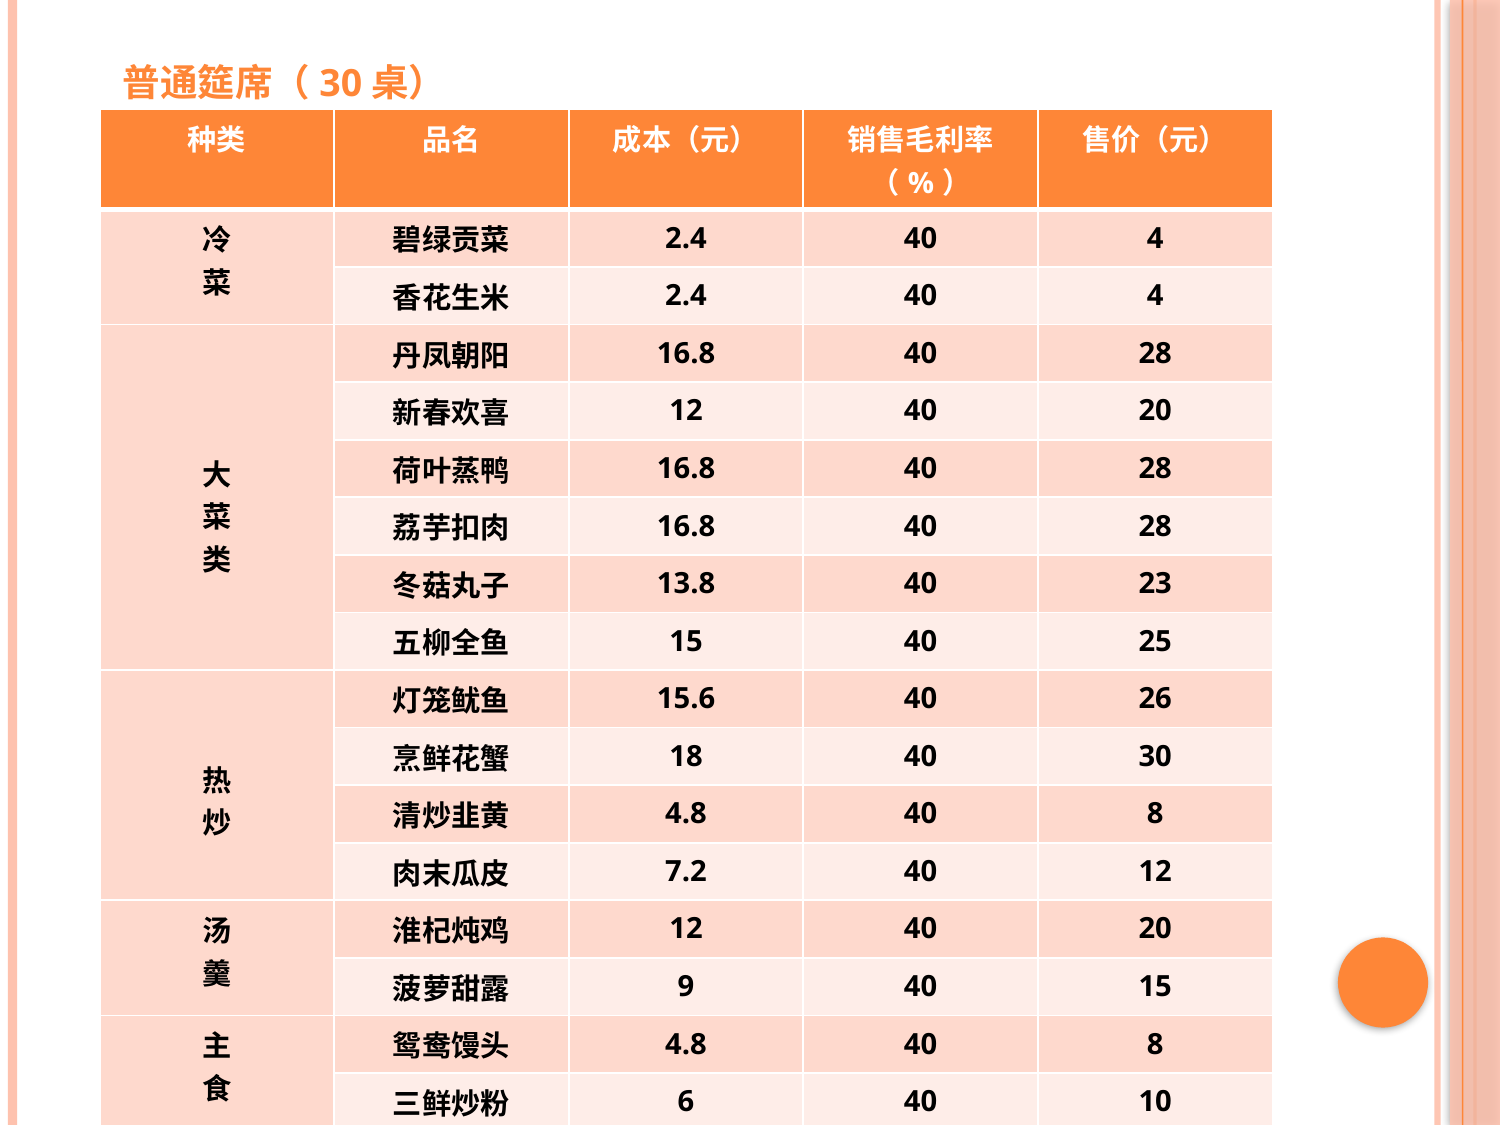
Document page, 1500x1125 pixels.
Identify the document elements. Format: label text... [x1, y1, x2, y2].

table_cell 丹凤朝阳 [335, 325, 568, 381]
table_cell 20 [1039, 383, 1272, 439]
table_cell 荷叶蒸鸭 [335, 441, 568, 496]
table_header 售价（元） [1039, 110, 1272, 207]
table_cell 2.4 [570, 268, 802, 324]
table_cell 40 [804, 441, 1037, 496]
table_cell 40 [804, 1016, 1037, 1072]
table_cell 汤 羹 [101, 901, 333, 1015]
table_cell 清炒韭黄 [335, 786, 568, 842]
table_cell 28 [1039, 498, 1272, 554]
table_cell 40 [804, 786, 1037, 842]
table_cell 香花生米 [335, 268, 568, 324]
table_header 种类 [101, 110, 333, 207]
table_cell 9 [570, 959, 802, 1015]
table_cell 12 [570, 383, 802, 439]
table_cell 4.8 [570, 1016, 802, 1072]
table_header 品名 [335, 110, 568, 207]
table_cell 40 [804, 844, 1037, 899]
table_cell 40 [804, 325, 1037, 381]
table_cell 新春欢喜 [335, 383, 568, 439]
table_cell 淮杞炖鸡 [335, 901, 568, 957]
table_cell 16.8 [570, 441, 802, 496]
text_box 普通筵席（30桌） [108, 51, 550, 111]
table_cell 12 [1039, 844, 1272, 899]
table_cell 13.8 [570, 556, 802, 612]
table_cell 大 菜 类 [101, 325, 333, 669]
table_cell 25 [1039, 613, 1272, 669]
table_cell 2.4 [570, 212, 802, 266]
table_cell 40 [804, 383, 1037, 439]
table_cell 40 [804, 212, 1037, 266]
table_cell 28 [1039, 441, 1272, 496]
table_cell 40 [804, 613, 1037, 669]
table_cell 主 食 [101, 1016, 333, 1125]
table_cell 40 [804, 728, 1037, 784]
table_cell 15.6 [570, 671, 802, 727]
table_cell 28 [1039, 325, 1272, 381]
table_cell 15 [1039, 959, 1272, 1015]
table_cell 40 [804, 498, 1037, 554]
table_cell 26 [1039, 671, 1272, 727]
table_cell 18 [570, 728, 802, 784]
table_cell 五柳全鱼 [335, 613, 568, 669]
table_cell 40 [804, 901, 1037, 957]
table_cell 16.8 [570, 325, 802, 381]
table_cell 4.8 [570, 786, 802, 842]
table_cell 23 [1039, 556, 1272, 612]
table_cell 30 [1039, 728, 1272, 784]
table_header 成本（元） [570, 110, 802, 207]
table_cell 三鲜炒粉 [335, 1074, 568, 1125]
table_cell 冷 菜 [101, 212, 333, 324]
table_cell 8 [1039, 1016, 1272, 1072]
table_cell 7.2 [570, 844, 802, 899]
table_cell 16.8 [570, 498, 802, 554]
table_cell 冬菇丸子 [335, 556, 568, 612]
table_cell 15 [570, 613, 802, 669]
table_cell 40 [804, 1074, 1037, 1125]
table_cell 肉末瓜皮 [335, 844, 568, 899]
table_cell 4 [1039, 268, 1272, 324]
table_cell 12 [570, 901, 802, 957]
table_header 销售毛利率（%） [804, 110, 1037, 207]
table_cell 8 [1039, 786, 1272, 842]
table_cell 鸳鸯馒头 [335, 1016, 568, 1072]
table_cell 40 [804, 268, 1037, 324]
table_cell 热 炒 [101, 671, 333, 899]
table_cell 碧绿贡菜 [335, 212, 568, 266]
table_cell 灯笼鱿鱼 [335, 671, 568, 727]
table_cell 40 [804, 556, 1037, 612]
table_cell 6 [570, 1074, 802, 1125]
table_cell 40 [804, 959, 1037, 1015]
table_cell 菠萝甜露 [335, 959, 568, 1015]
table_cell 荔芋扣肉 [335, 498, 568, 554]
table_cell 4 [1039, 212, 1272, 266]
table_cell 40 [804, 671, 1037, 727]
table_cell 烹鲜花蟹 [335, 728, 568, 784]
table_cell 20 [1039, 901, 1272, 957]
table_cell 10 [1039, 1074, 1272, 1125]
